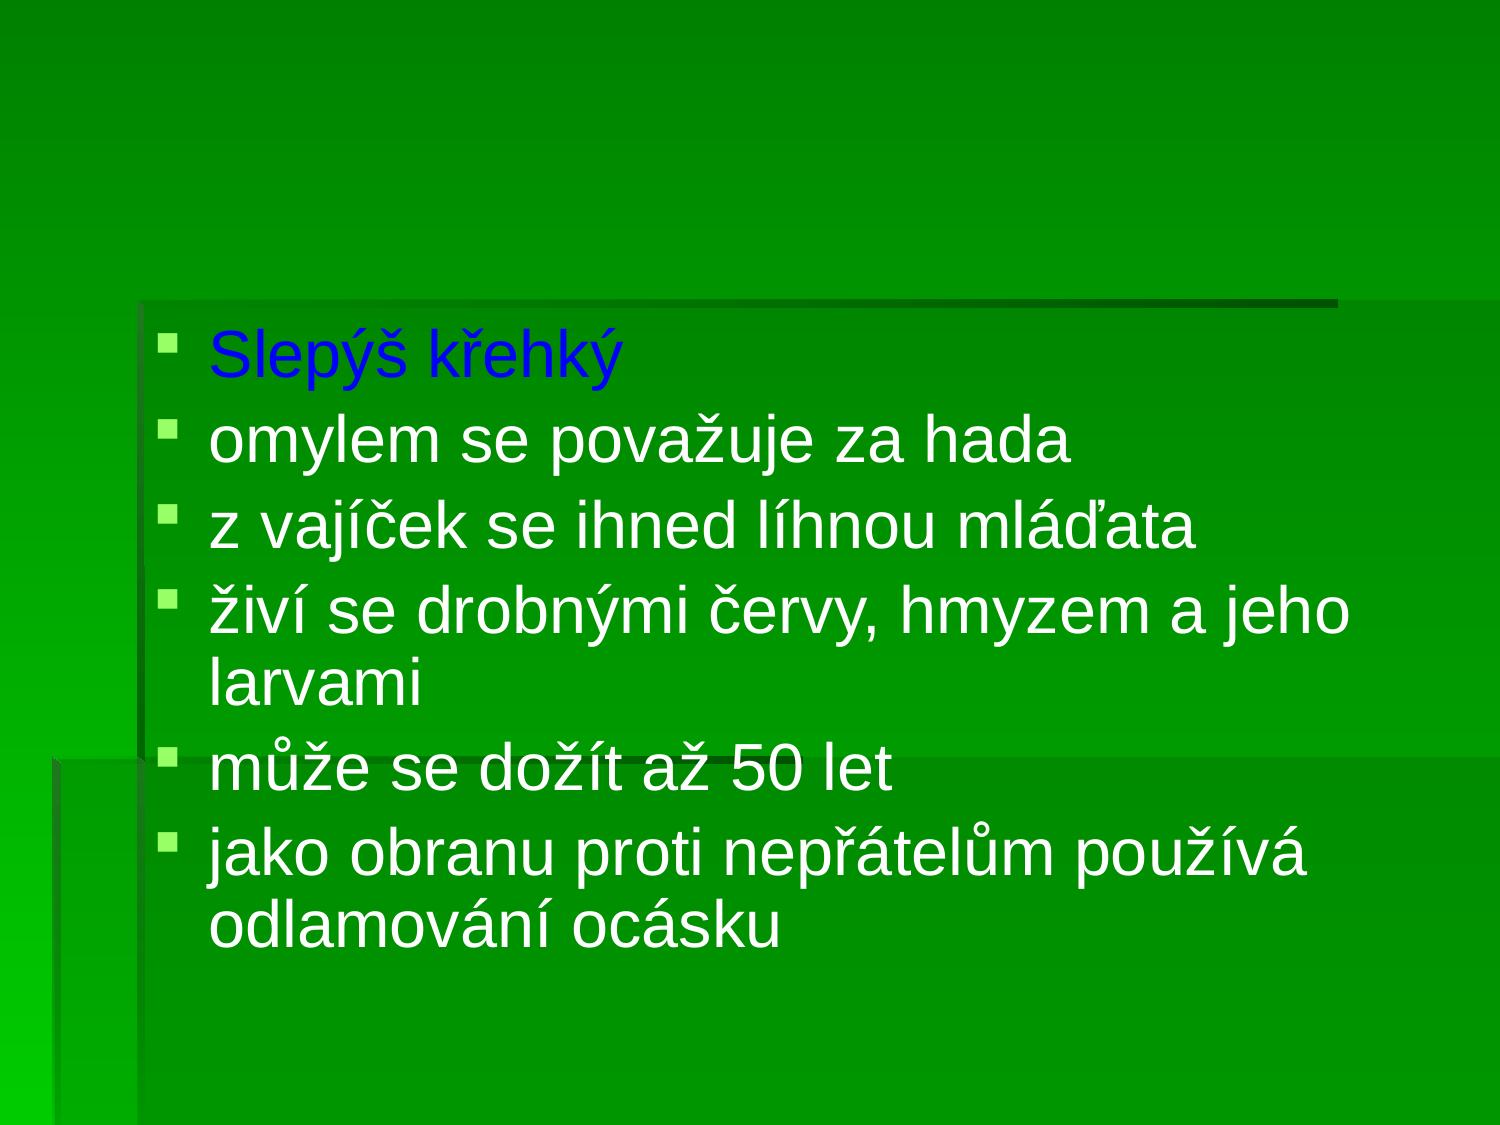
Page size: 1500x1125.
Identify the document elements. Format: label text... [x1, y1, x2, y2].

list Slepýš křehký omylem se považuje za hada z vajíček se ihned líhnou mláďata živí se drobnými červy, hmyzem a jeho larvami může se dožít až 50 let jako obranu proti nepřátelům používá odlamování ocásku [137, 312, 1452, 1001]
